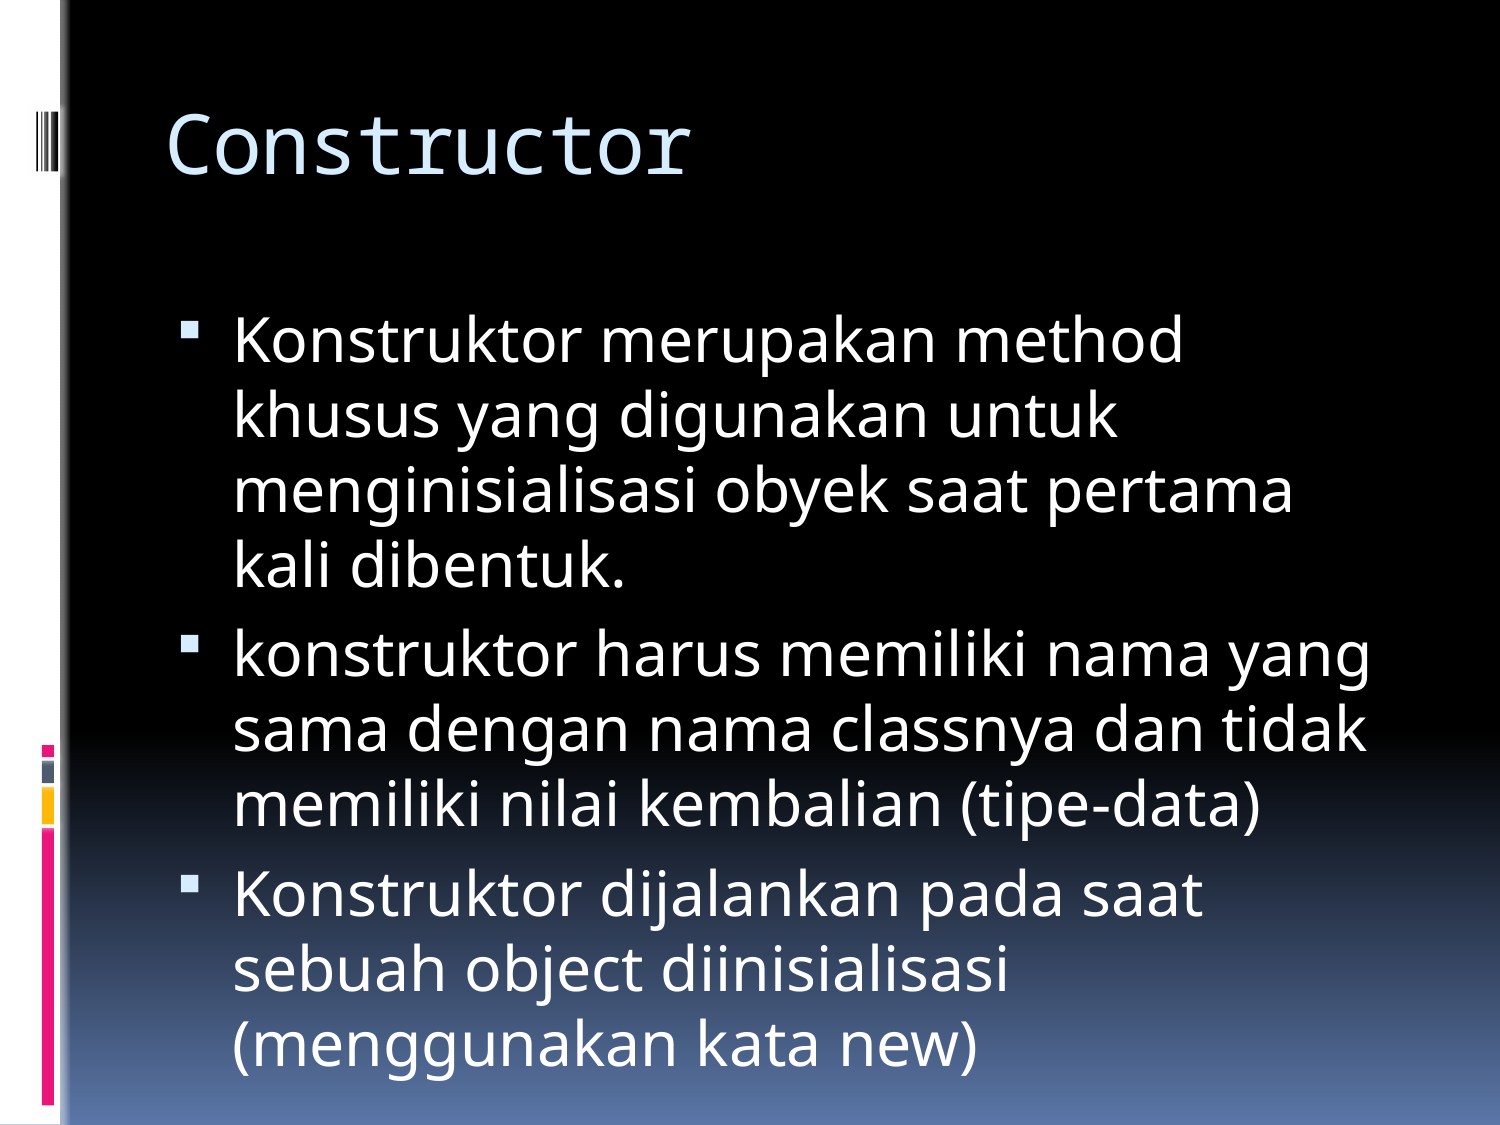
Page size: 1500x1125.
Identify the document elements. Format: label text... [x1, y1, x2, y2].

list Konstruktor merupakan method khusus yang digunakan untuk menginisialisasi obyek saat pertama kali dibentuk. konstruktor harus memiliki nama yang sama dengan nama classnya dan tidak memiliki nilai kembalian (tipe-data) Konstruktor dijalankan pada saat sebuah object diinisialisasi (menggunakan kata new) [150, 292, 1425, 1043]
title Constructor [150, 83, 1425, 234]
